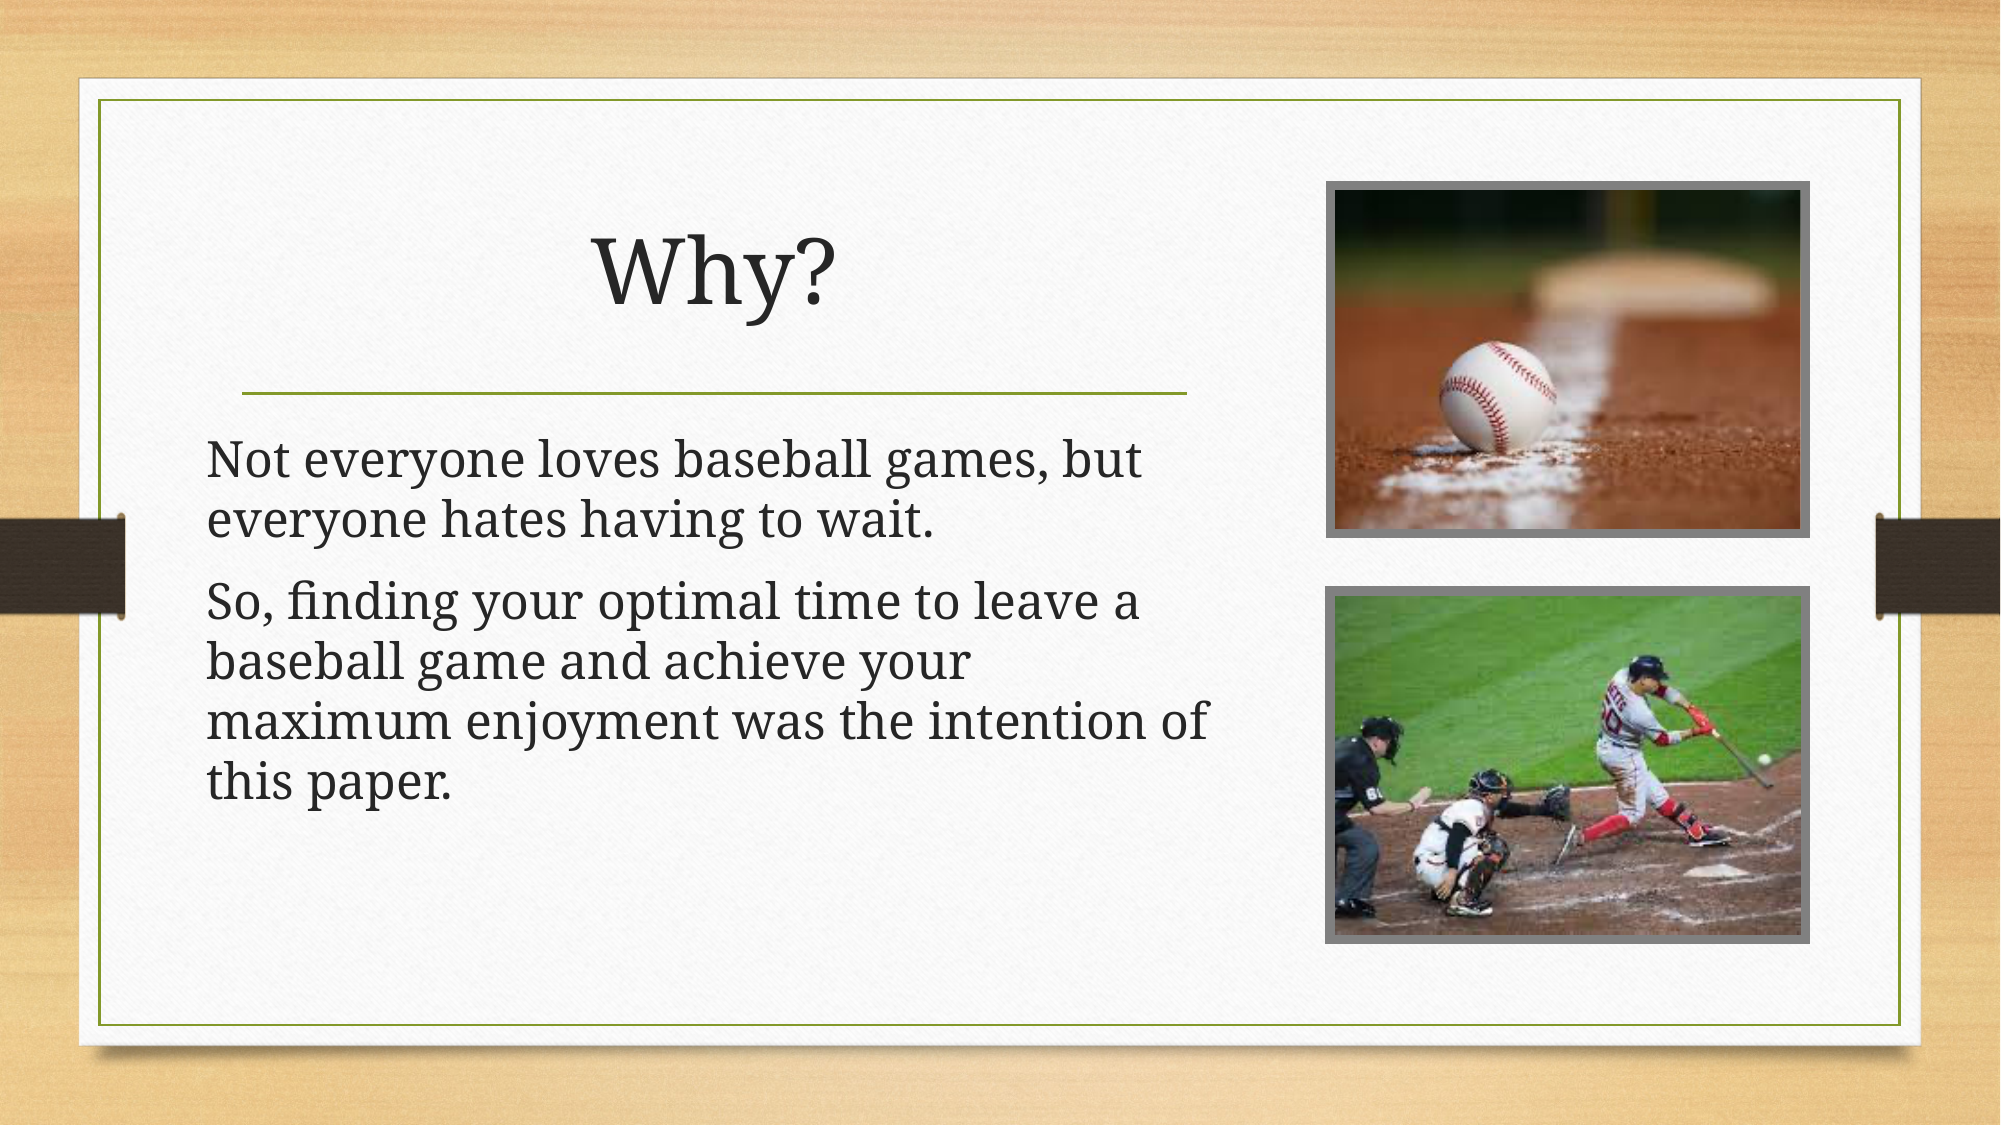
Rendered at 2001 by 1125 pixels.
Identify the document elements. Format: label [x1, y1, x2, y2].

text_box [0, 0, 2000, 1125]
picture [1334, 595, 1802, 935]
picture [1334, 189, 1801, 530]
